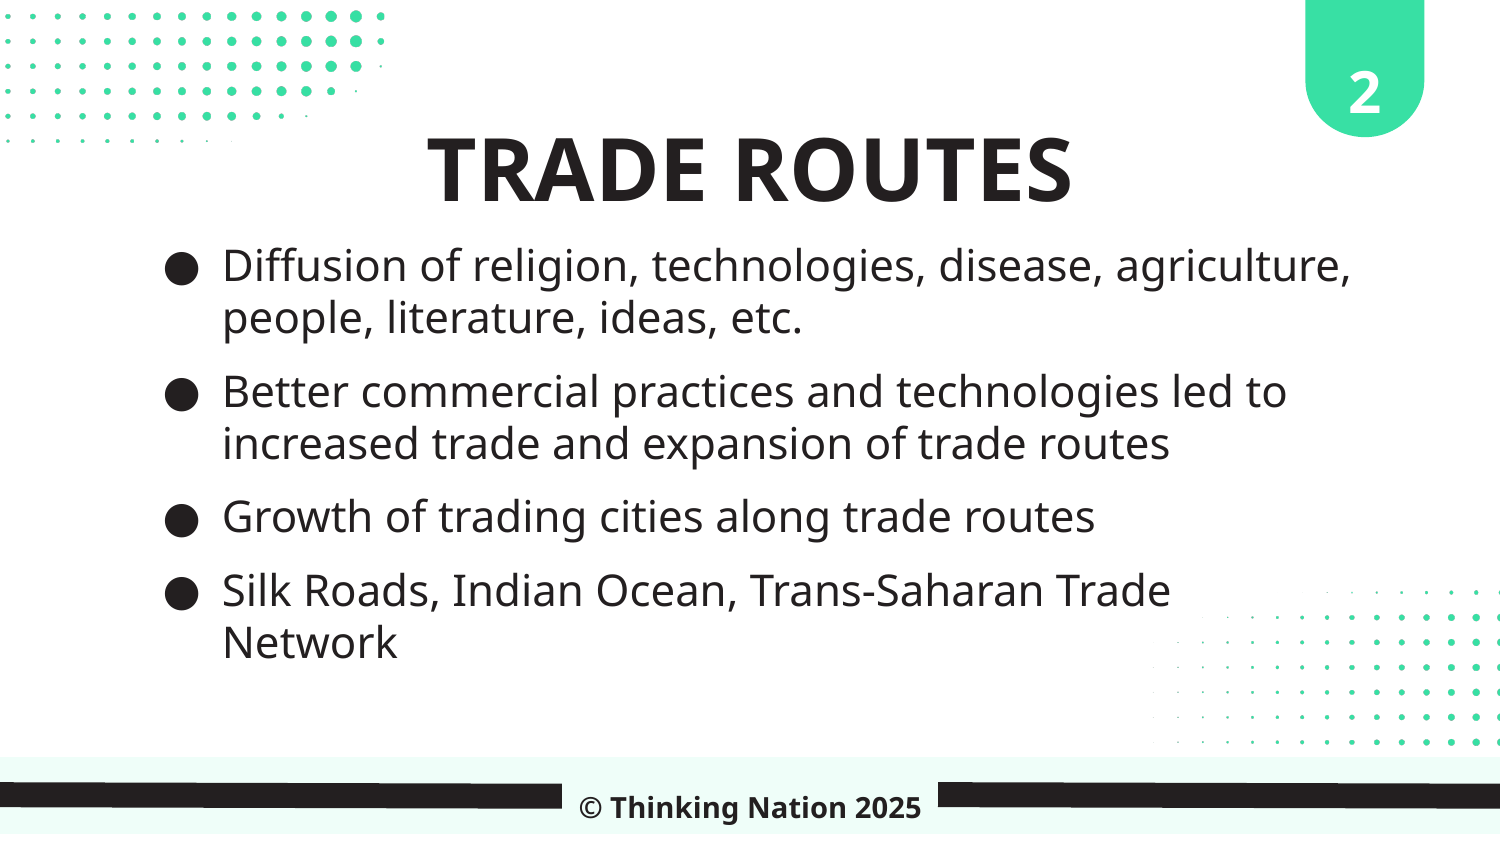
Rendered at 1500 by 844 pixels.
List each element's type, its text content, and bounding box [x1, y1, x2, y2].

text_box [1300, 0, 1430, 138]
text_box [0, 756, 1500, 835]
text_box [0, 0, 385, 144]
text_box [1128, 590, 1500, 755]
text_box Diffusion of religion, technologies, disease, agriculture, people, literature, ideas, etc. Better commercial practices and technologies led to increased trade and expansion of trade routes Growth of trading cities along trade routes Silk Roads, Indian Ocean, Trans-Saharan Trade Network [146, 237, 1353, 668]
text_box TRADE ROUTES [209, 71, 1291, 219]
